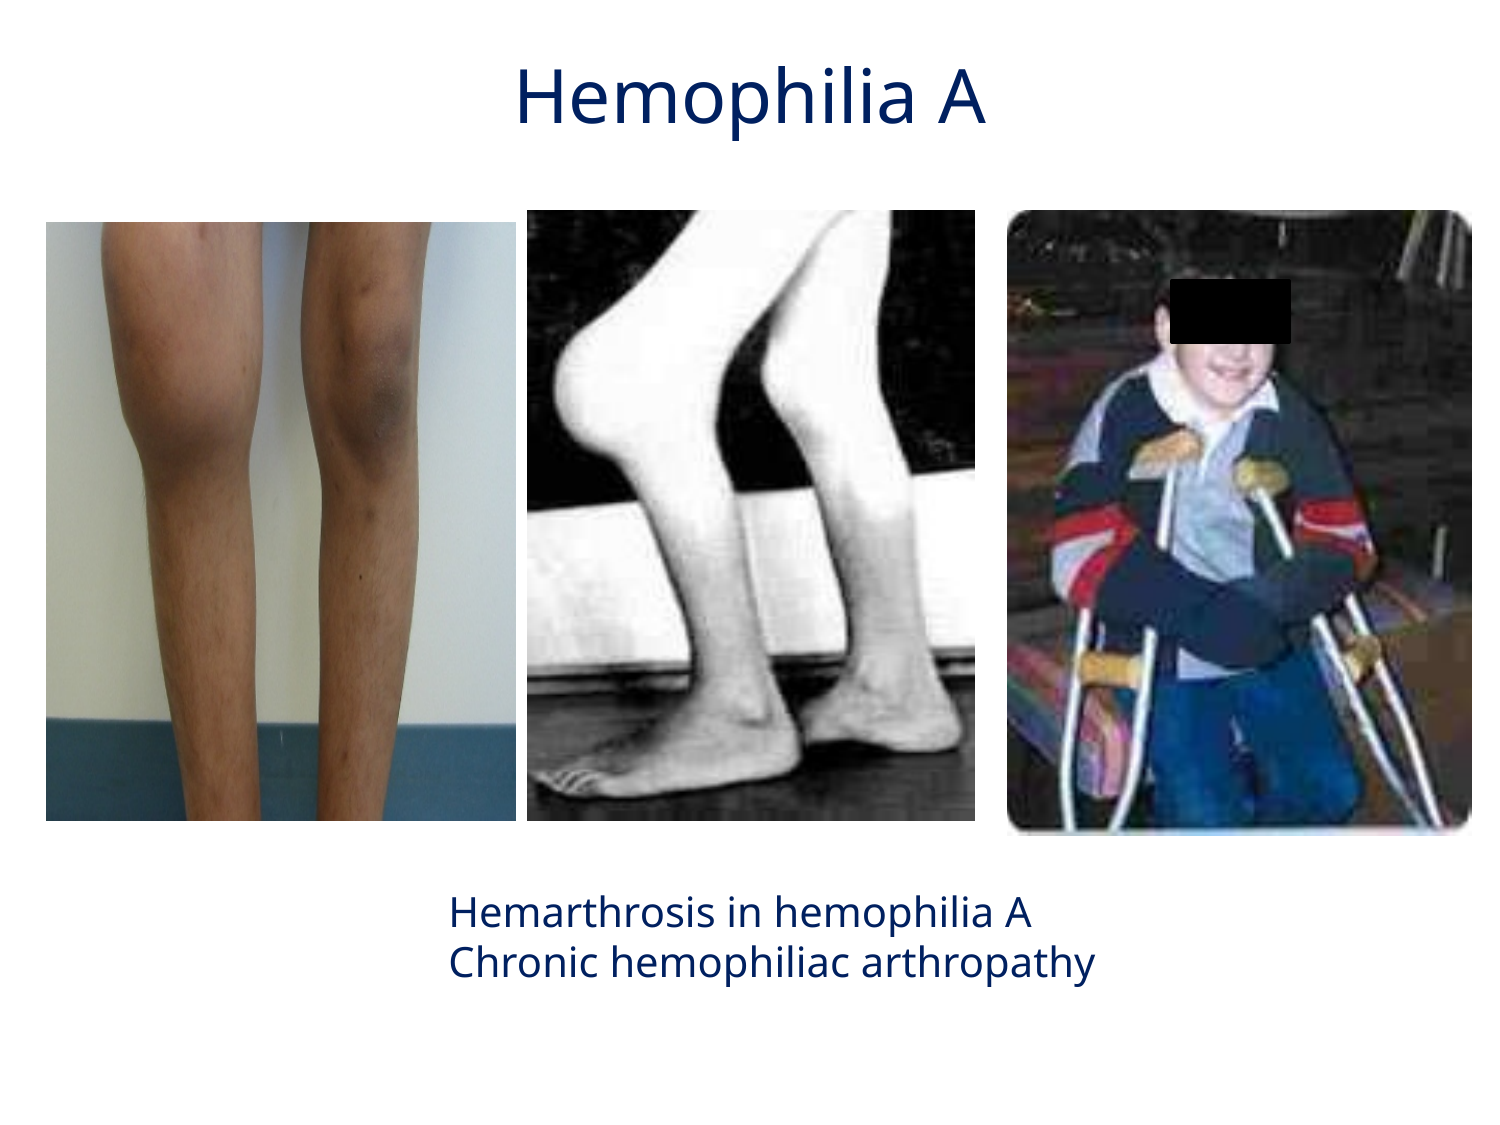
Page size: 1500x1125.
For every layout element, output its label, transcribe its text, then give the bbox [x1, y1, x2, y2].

picture [527, 210, 975, 821]
title Hemophilia A [74, 44, 1426, 233]
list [46, 222, 516, 821]
picture [1007, 210, 1472, 837]
text_box Hemarthrosis in hemophilia A Chronic hemophiliac arthropathy [433, 878, 1301, 1044]
